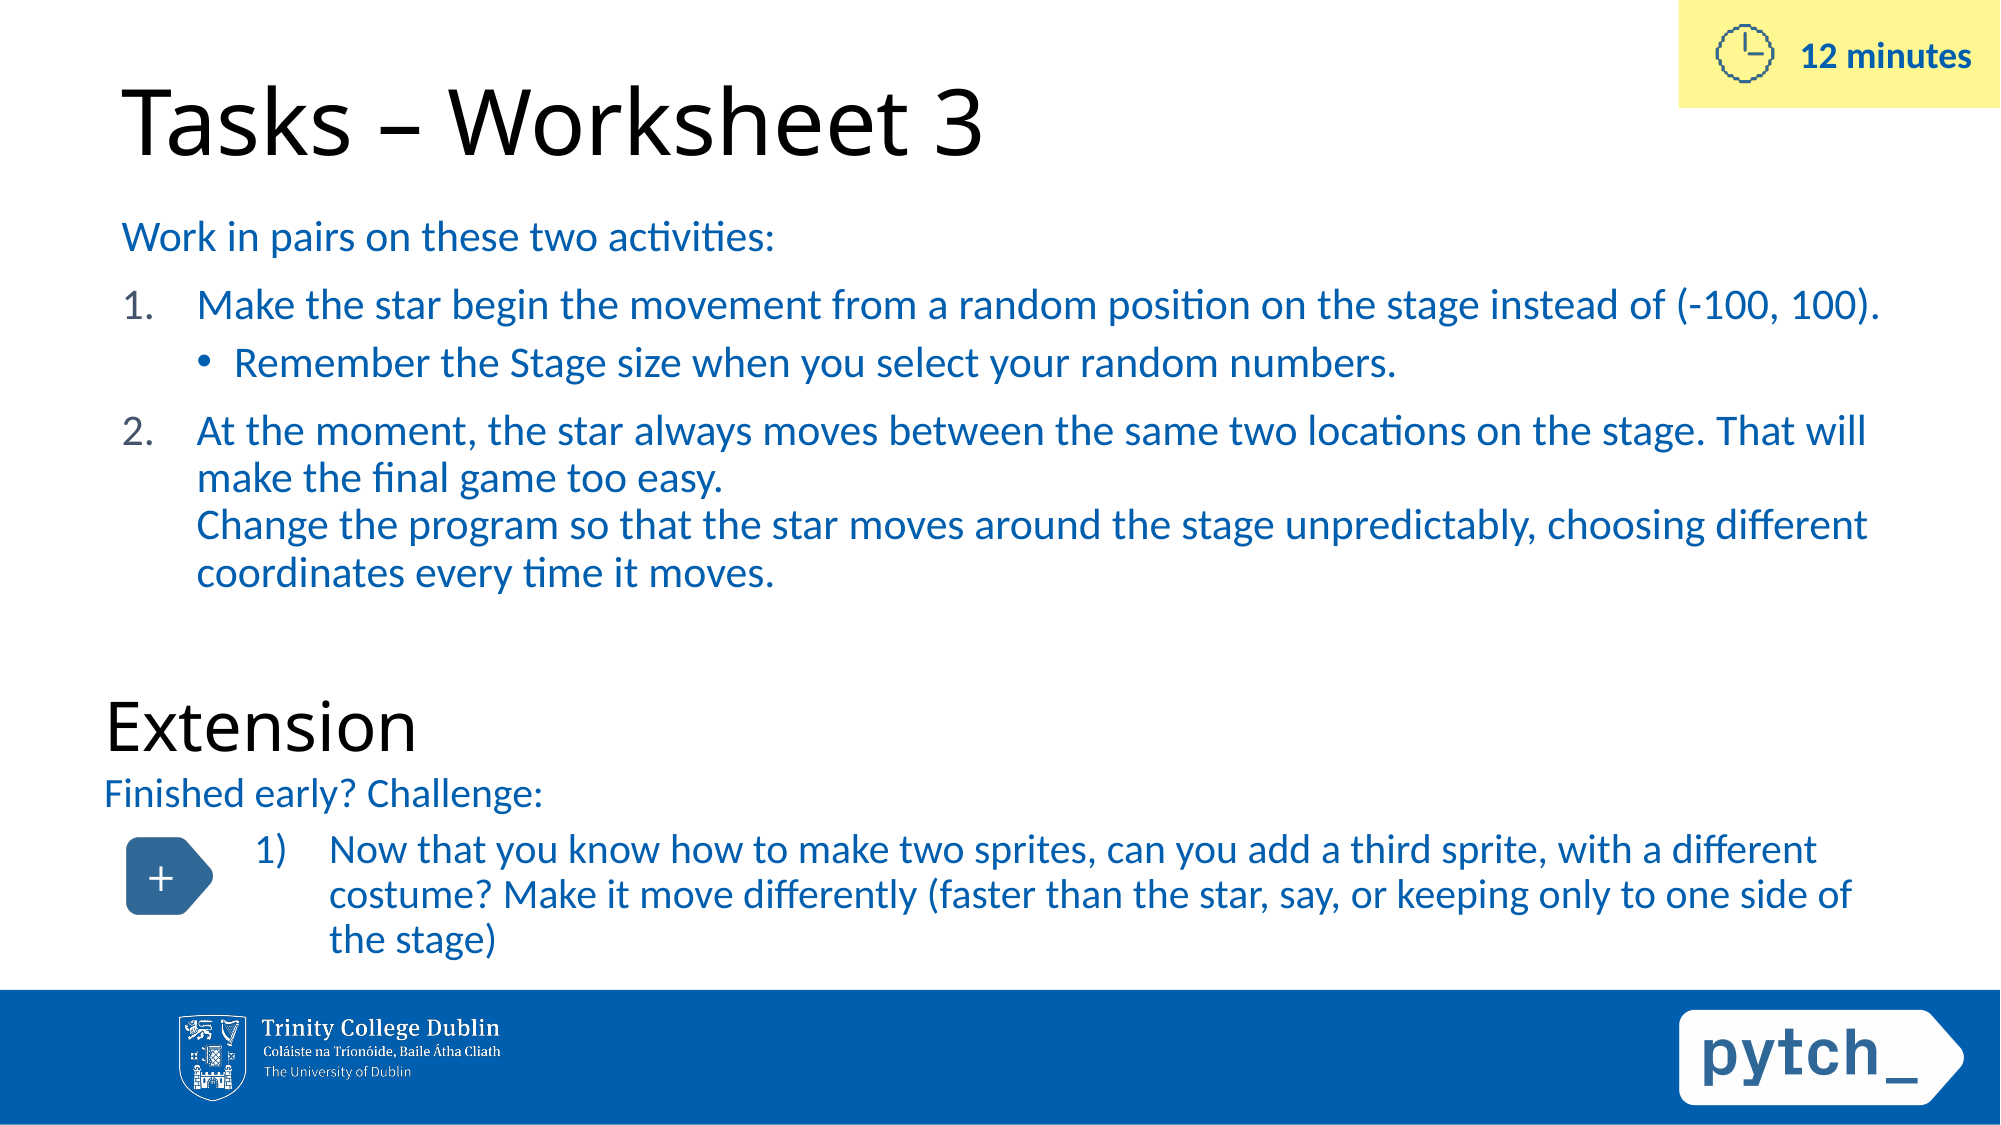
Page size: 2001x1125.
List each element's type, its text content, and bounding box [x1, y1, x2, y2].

text_box Finished early? Challenge: Now that you know how to make two sprites, can you add a third sprite, with a different costume? Make it move differently (faster than the star, say, or keeping only to one side of the stage) [89, 764, 1911, 989]
picture [97, 803, 242, 949]
list Work in pairs on these two activities: Make the star begin the movement from a random position on the stage instead of (-100, 100). Remember the Stage size when you select your random numbers. At the moment, the star always moves between the same two locations on the stage. That will make the final game too easy. Change the program so that the star moves around the stage unpredictably, choosing different coordinates every time it moves. [106, 206, 1911, 655]
picture [1590, 894, 2001, 1125]
title Tasks – Worksheet 3 [106, 17, 1832, 206]
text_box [1678, 0, 2000, 108]
text_box Extension [89, 684, 1815, 764]
picture [178, 1014, 502, 1102]
